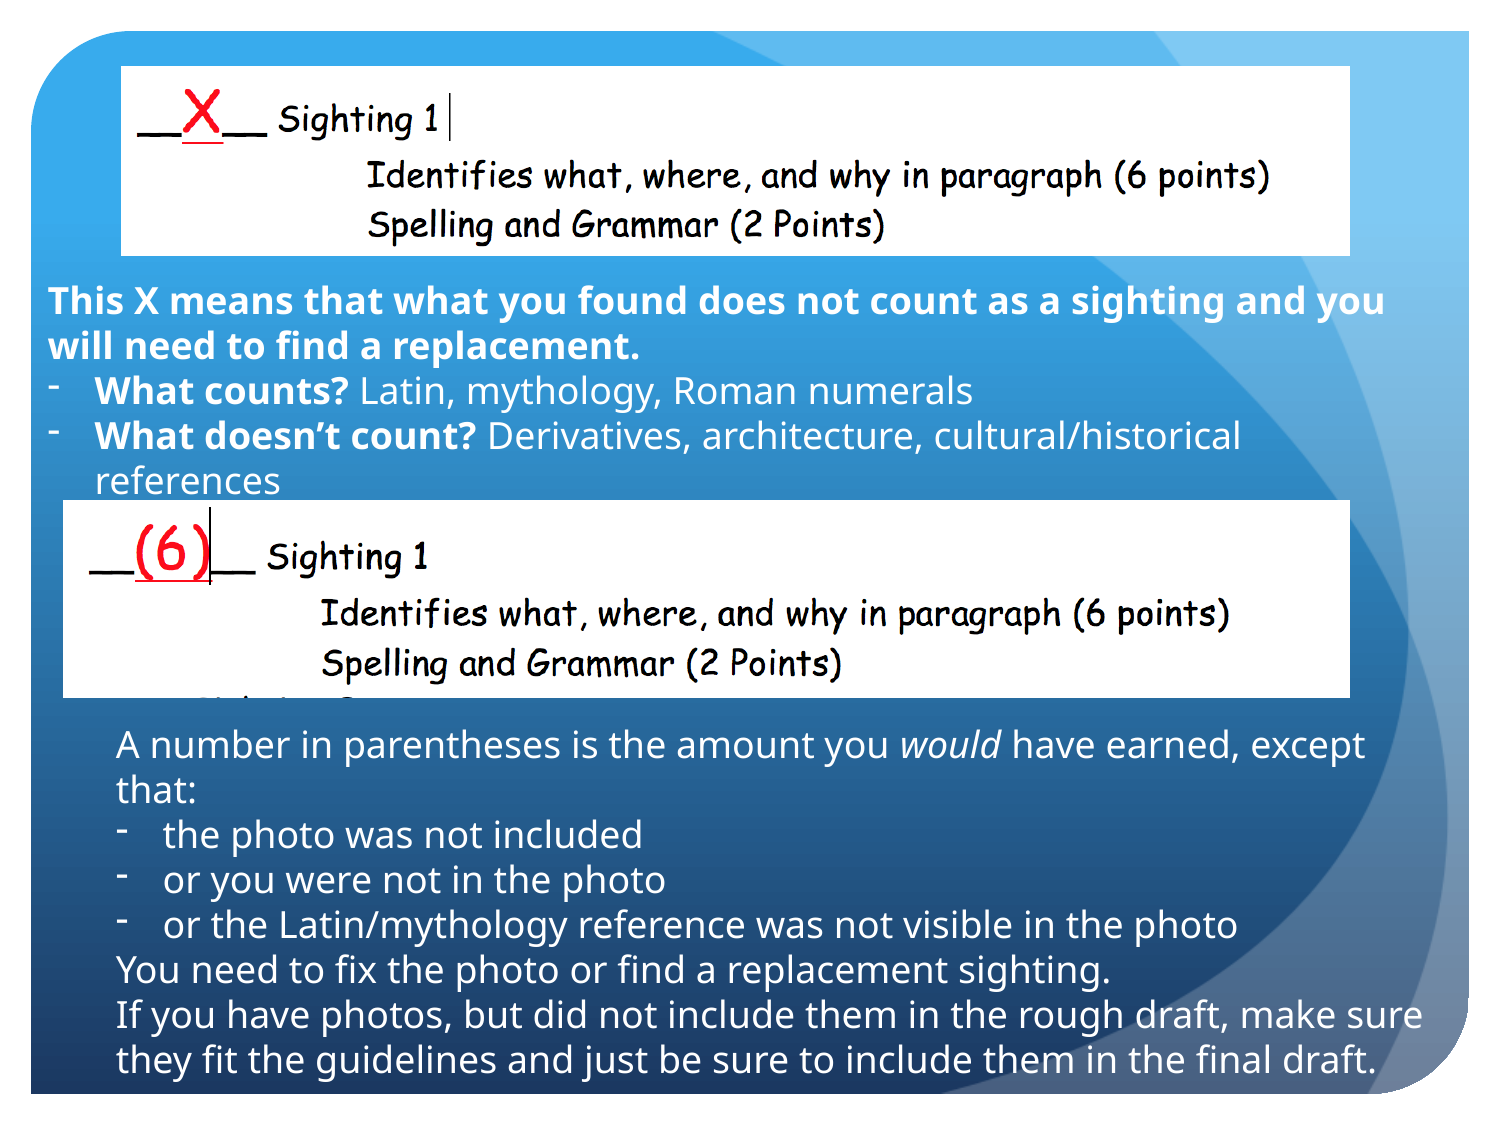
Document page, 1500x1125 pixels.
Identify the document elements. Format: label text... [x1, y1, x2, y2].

text_box A number in parentheses is the amount you would have earned, except that: the photo was not included or you were not in the photo or the Latin/mythology reference was not visible in the photo You need to fix the photo or find a replacement sighting. If you have photos, but did not include them in the rough draft, make sure they fit the guidelines and just be sure to include them in the final draft. [101, 713, 1447, 1089]
text_box This X means that what you found does not count as a sighting and you will need to find a replacement. What counts? Latin, mythology, Roman numerals What doesn’t count? Derivatives, architecture, cultural/historical references [33, 269, 1447, 510]
picture [24, 30, 1473, 1094]
